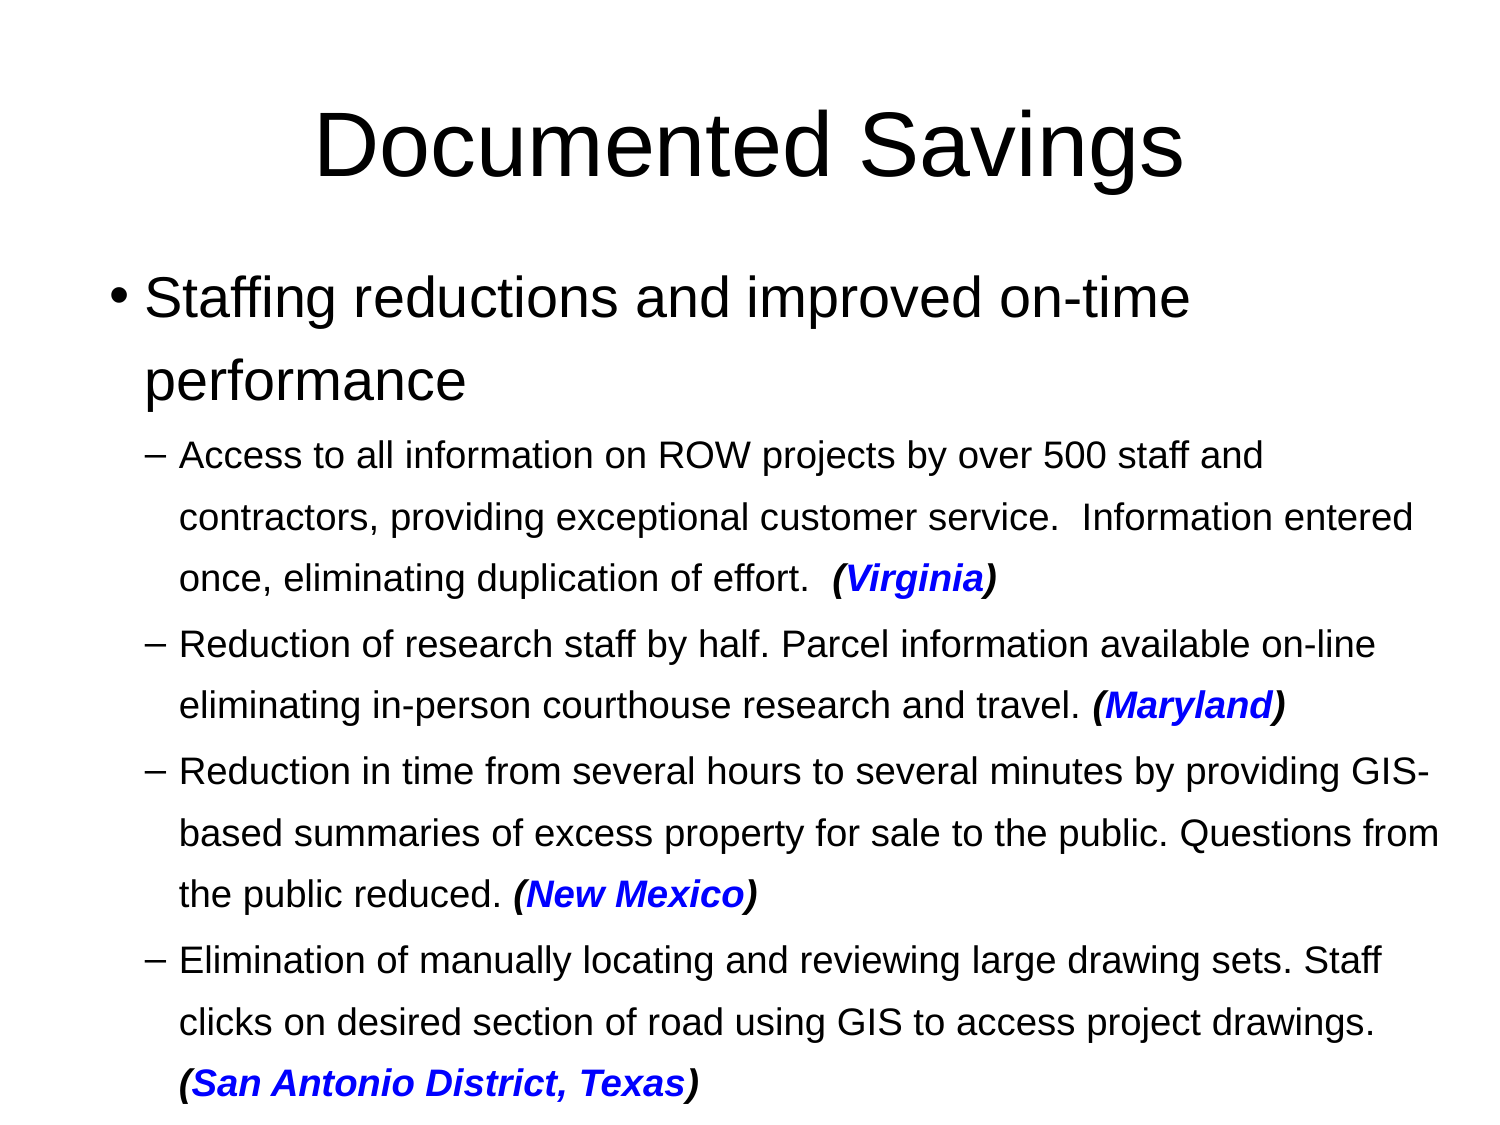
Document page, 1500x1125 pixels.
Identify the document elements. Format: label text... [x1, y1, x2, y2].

title Documented Savings [75, 68, 1425, 212]
list Staffing reductions and improved on-time performance Access to all information on ROW projects by over 500 staff and contractors, providing exceptional customer service. Information entered once, eliminating duplication of effort. (Virginia) Reduction of research staff by half. Parcel information available on-line eliminating in-person courthouse research and travel. (Maryland) Reduction in time from several hours to several minutes by providing GIS-based summaries of excess property for sale to the public. Questions from the public reduced. (New Mexico) Elimination of manually locating and reviewing large drawing sets. Staff clicks on desired section of road using GIS to access project drawings. (San Antonio District, Texas) [94, 238, 1482, 1125]
